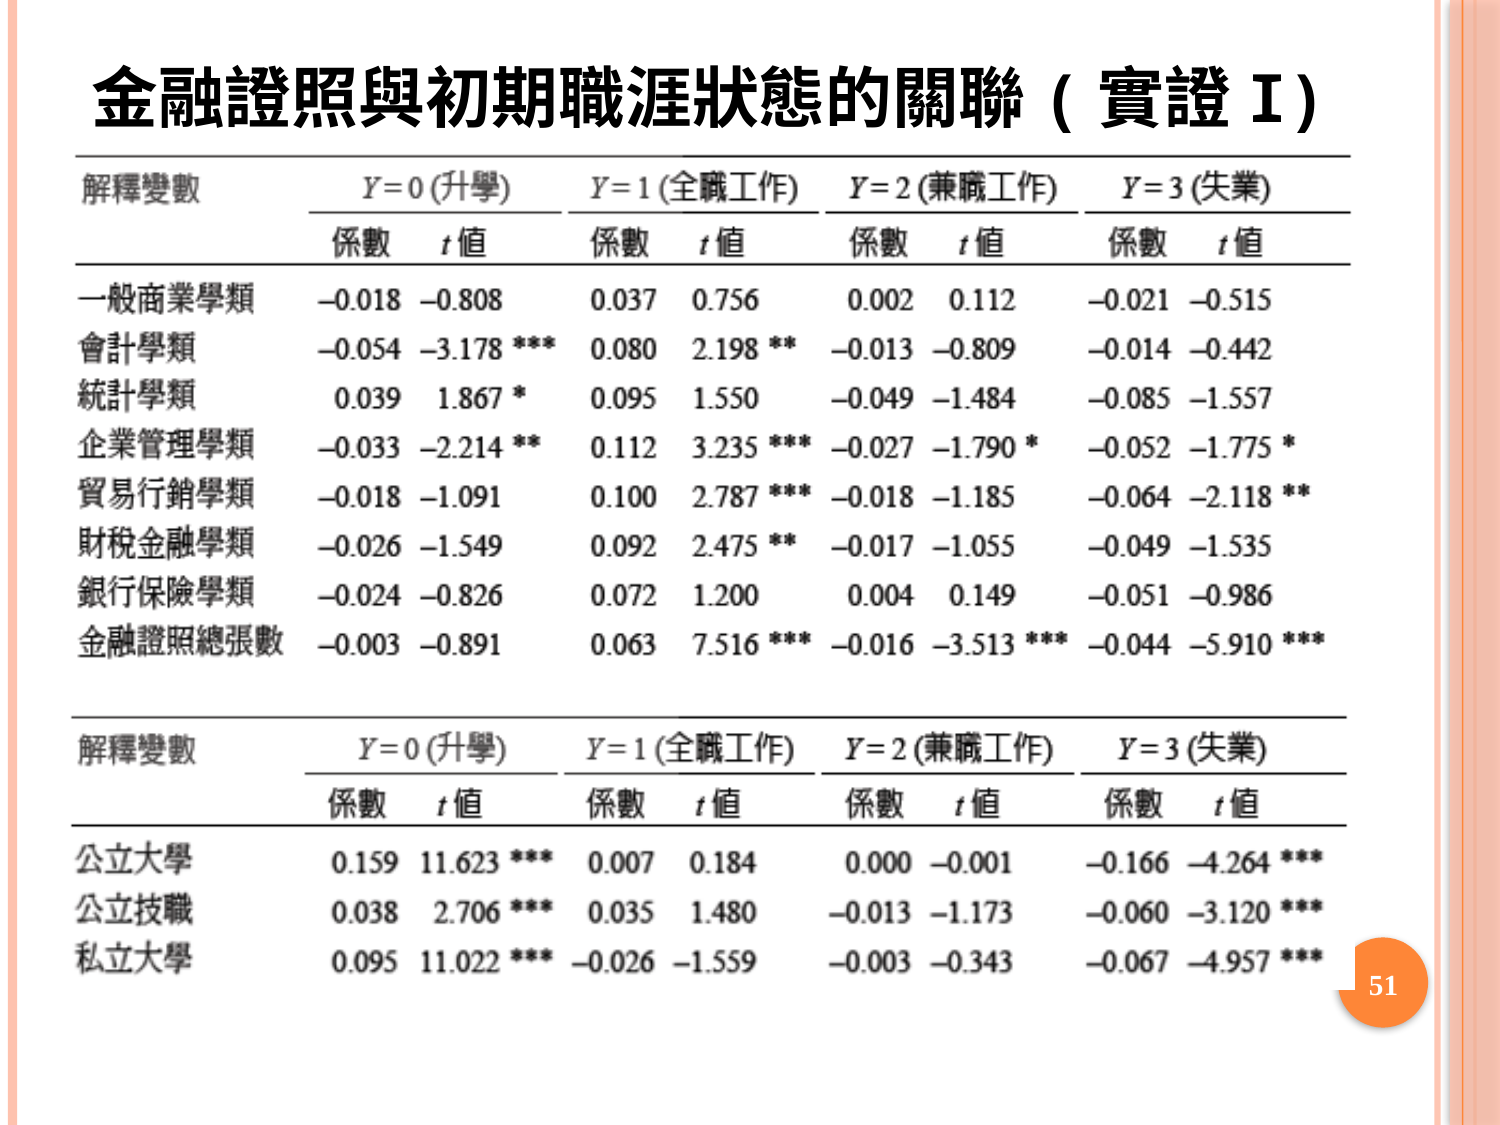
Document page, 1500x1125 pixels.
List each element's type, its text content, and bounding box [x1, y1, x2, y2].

picture [58, 269, 1359, 665]
slide_number 51 [1333, 940, 1434, 1026]
title 金融證照與初期職涯狀態的關聯(實證I) [76, 19, 1364, 145]
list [62, 148, 1375, 279]
picture [55, 709, 1371, 990]
